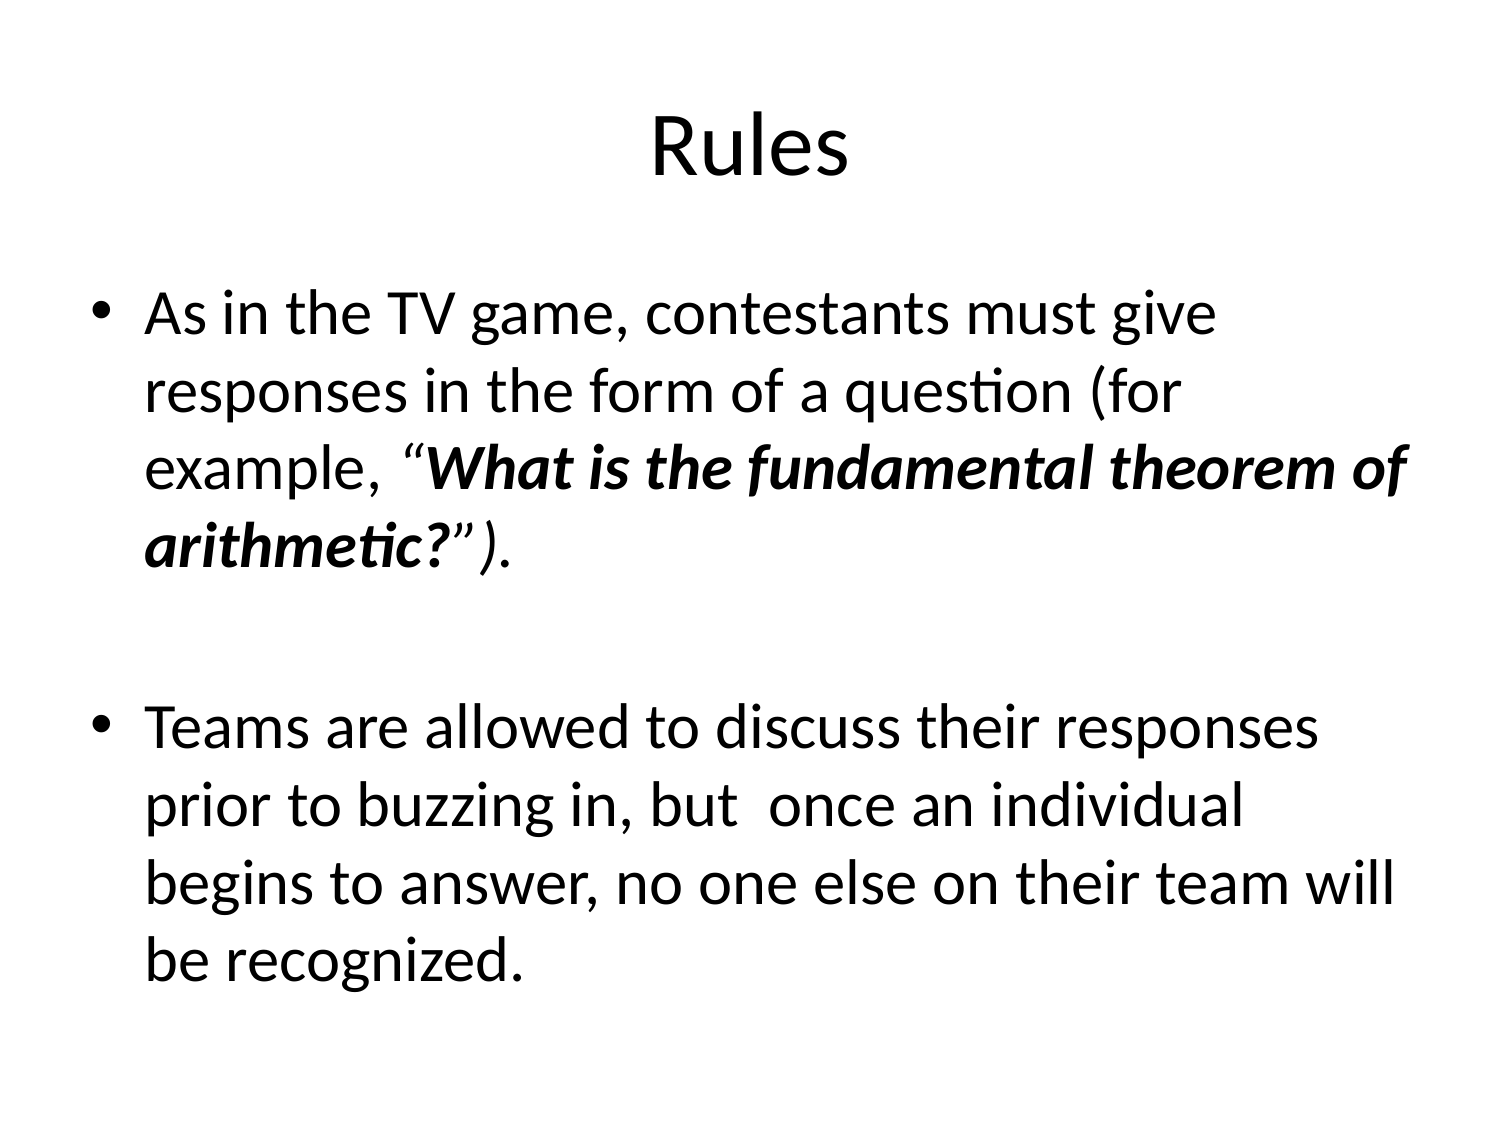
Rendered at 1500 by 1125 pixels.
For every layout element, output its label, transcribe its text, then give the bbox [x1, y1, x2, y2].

list As in the TV game, contestants must give responses in the form of a question (for example, “What is the fundamental theorem of arithmetic?”). Teams are allowed to discuss their responses prior to buzzing in, but once an individual begins to answer, no one else on their team will be recognized. [75, 262, 1425, 1005]
title Rules [75, 45, 1425, 233]
